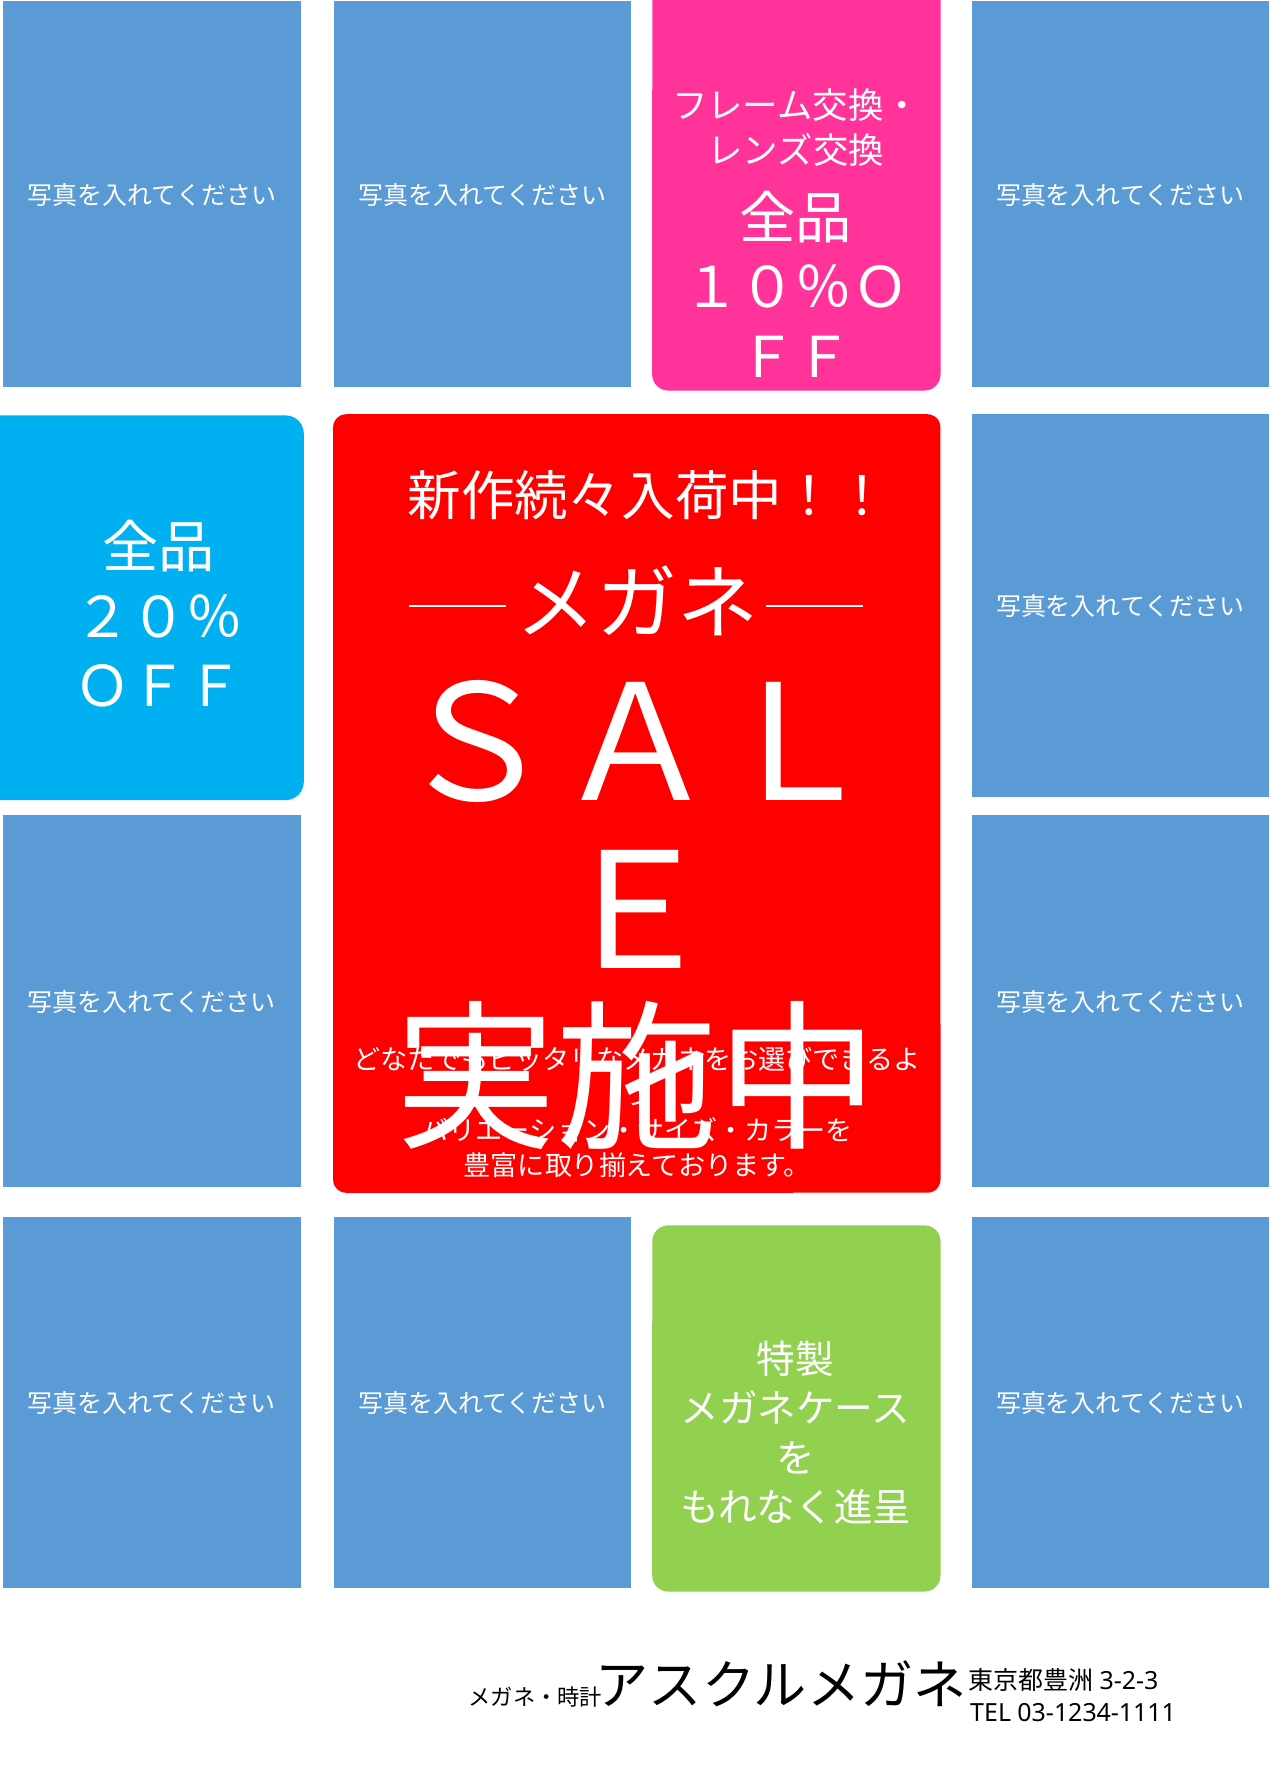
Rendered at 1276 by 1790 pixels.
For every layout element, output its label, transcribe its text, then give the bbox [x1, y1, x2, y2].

text_box 写真を入れてください [0, 0, 305, 392]
text_box メガネ [333, 551, 941, 656]
text_box 写真を入れてください [967, 811, 1273, 1191]
text_box [335, 1189, 938, 1194]
text_box 写真を入れてください [967, 0, 1273, 392]
text_box 東京都豊洲3-2-3 [953, 1637, 1234, 1702]
text_box 新作続々入荷中！！ [344, 449, 952, 534]
text_box TEL 03-1234-1111 [955, 1669, 1235, 1734]
text_box アスクルメガネ [557, 1658, 955, 1723]
text_box 写真を入れてください [967, 409, 1273, 801]
text_box 写真を入れてください [967, 1213, 1273, 1593]
text_box 全品 ２０％ ＯＦＦ [13, 502, 304, 725]
text_box 写真を入れてください [330, 0, 635, 392]
text_box ＳＡＬＥ 実施中 [333, 656, 941, 1031]
text_box 特製 メガネケースを もれなく進呈 [650, 1324, 941, 1537]
text_box 全品 １０％ＯＦＦ [650, 179, 941, 396]
text_box [651, 0, 942, 379]
text_box [651, 1224, 942, 1593]
text_box フレーム交換・ レンズ交換 [650, 71, 941, 179]
text_box 写真を入れてください [0, 1213, 305, 1593]
text_box [0, 414, 305, 802]
text_box メガネ・時計 [435, 1653, 635, 1718]
text_box どなたでもピッタリなメガネをお選びできるよう バリエーション・サイズ・カラーを 豊富に取り揃えております。 [333, 1031, 941, 1189]
text_box 写真を入れてください [0, 811, 305, 1191]
text_box [332, 413, 942, 1185]
text_box 写真を入れてください [330, 1213, 635, 1593]
